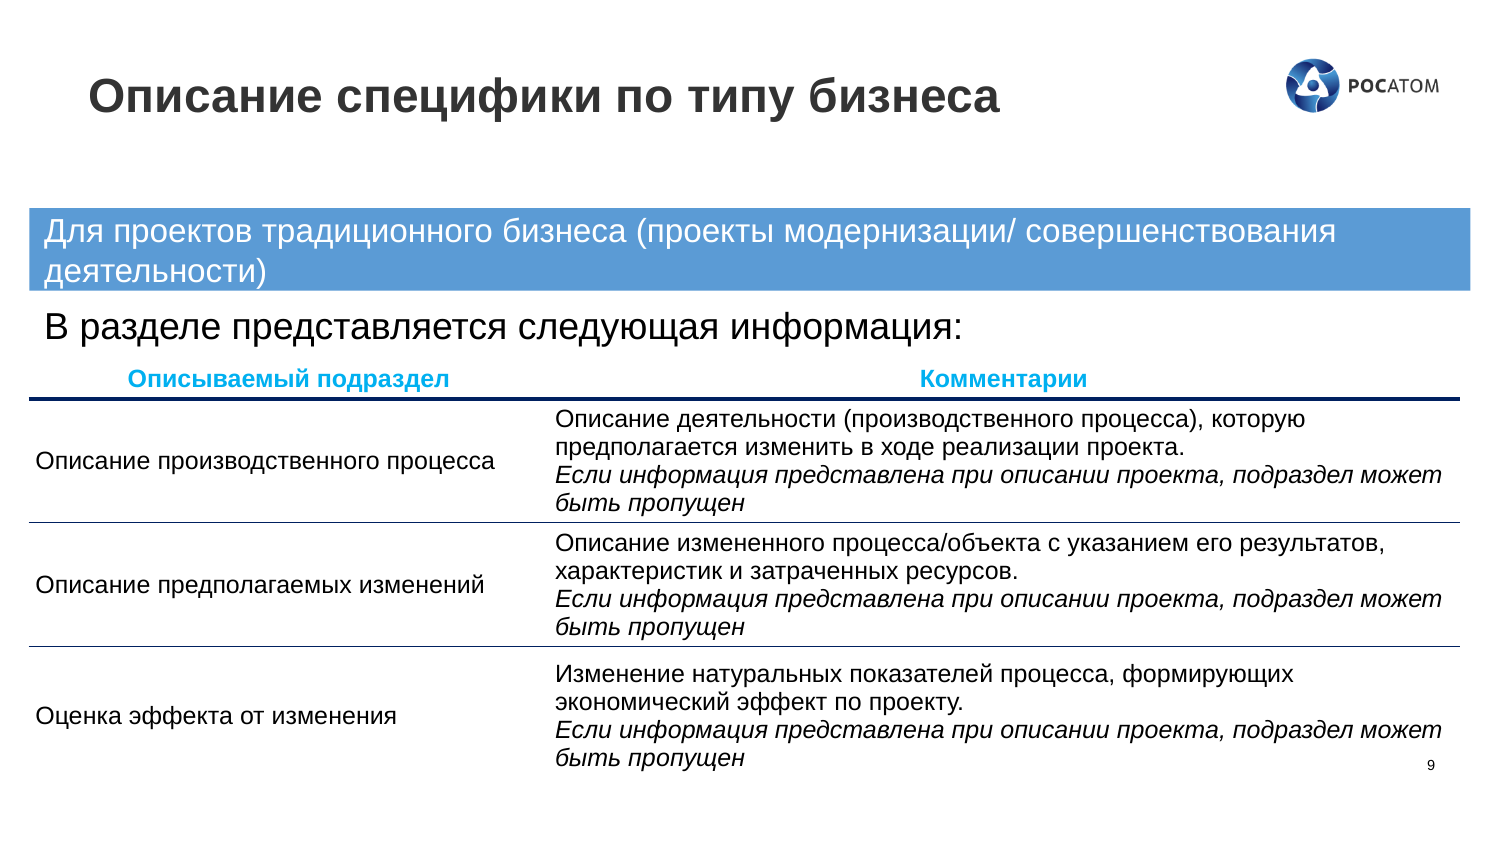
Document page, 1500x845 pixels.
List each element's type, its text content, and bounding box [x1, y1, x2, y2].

picture [0, 0, 1499, 845]
table_header Комментарии [549, 360, 1458, 397]
table_header Описываемый подраздел [30, 360, 549, 397]
table_cell Описание предполагаемых изменений [30, 523, 549, 646]
text_box В разделе представляется следующая информация: [29, 294, 1471, 355]
table_cell Изменение натуральных показателей процесса, формирующих экономический эффект по проекту. Если информация представлена при описании проекта, подраздел может быть пропущен [549, 647, 1458, 785]
table_cell Оценка эффекта от изменения [30, 647, 549, 785]
text_box Для проектов традиционного бизнеса (проекты модернизации/ совершенствования деятельности) [28, 207, 1472, 292]
table_cell Описание деятельности (производственного процесса), которую предполагается изменить в ходе реализации проекта. Если информация представлена при описании проекта, подраздел может быть пропущен [549, 401, 1458, 522]
table_cell Описание производственного процесса [30, 401, 549, 522]
table_cell Описание измененного процесса/объекта с указанием его результатов, характеристик и затраченных ресурсов. Если информация представлена при описании проекта, подраздел может быть пропущен [549, 523, 1458, 646]
title Описание специфики по типу бизнеса [88, 70, 1165, 125]
